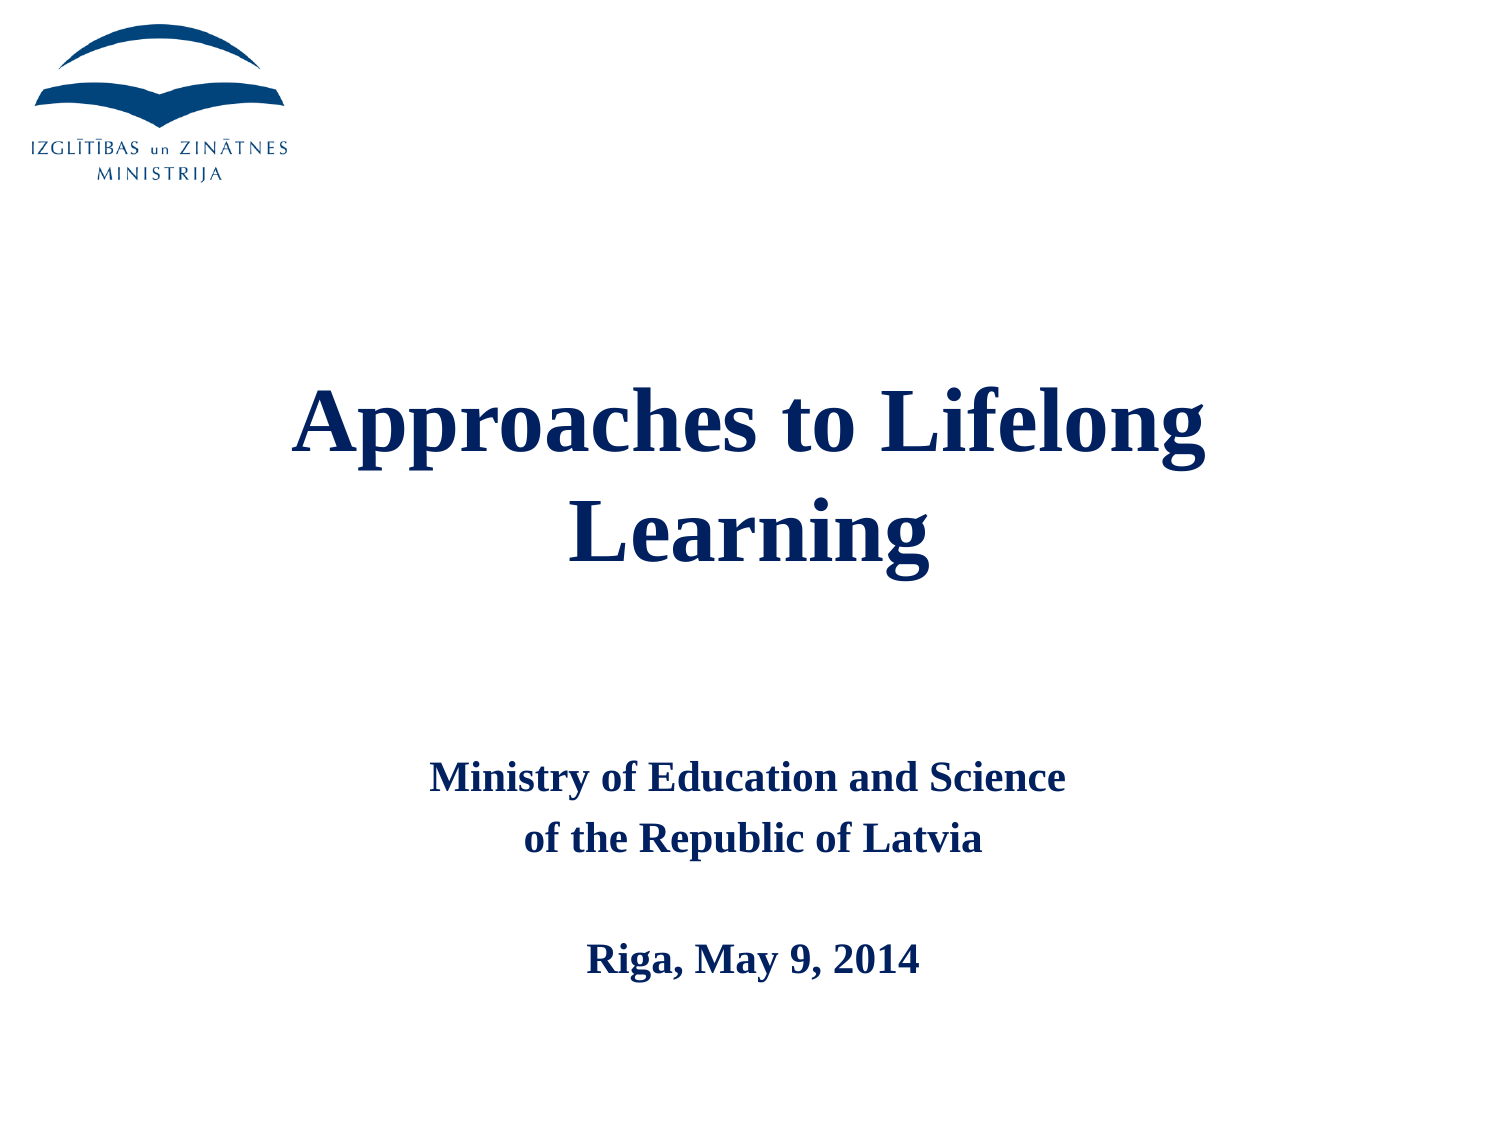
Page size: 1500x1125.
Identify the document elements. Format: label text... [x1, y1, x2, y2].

picture [0, 0, 317, 205]
title Approaches to Lifelong Learning [112, 349, 1388, 591]
subtitle Ministry of Education and Science of the Republic of Latvia Riga, May 9, 2014 [224, 703, 1282, 1000]
